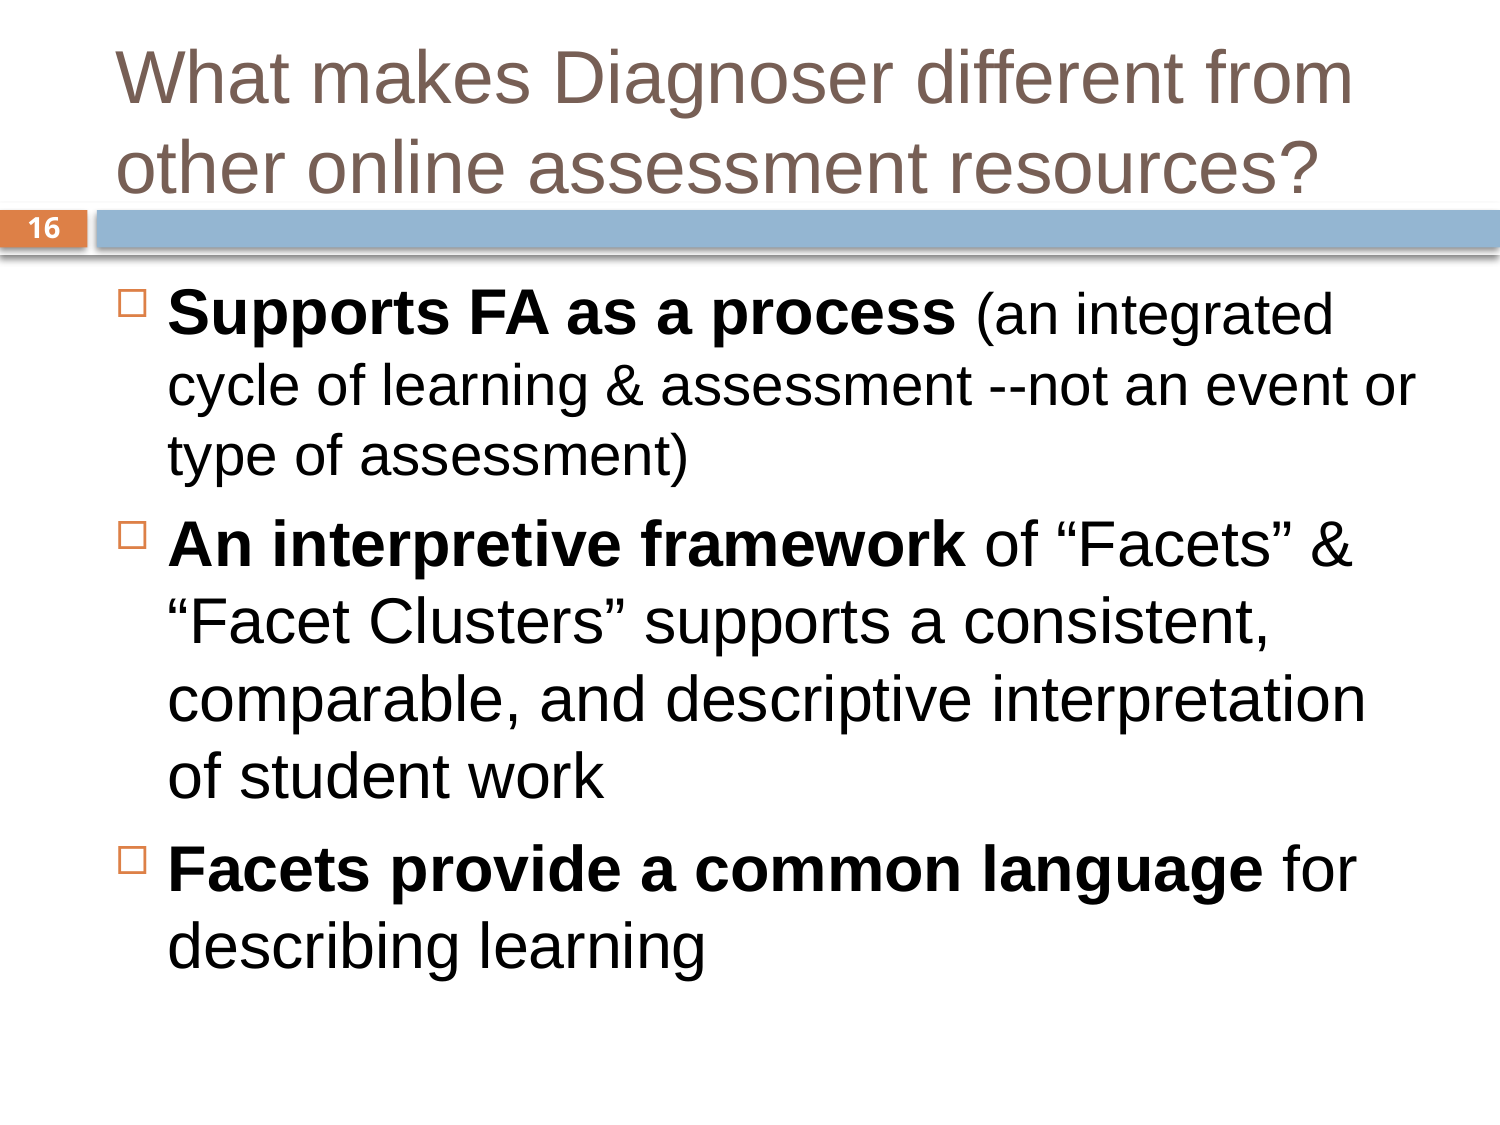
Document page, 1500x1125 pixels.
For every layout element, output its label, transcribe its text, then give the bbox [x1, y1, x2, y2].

slide_number 16 [0, 208, 88, 249]
list Supports FA as a process (an integrated cycle of learning & assessment --not an event or type of assessment) An interpretive framework of “Facets” & “Facet Clusters” supports a consistent, comparable, and descriptive interpretation of student work Facets provide a common language for describing learning [100, 262, 1438, 1000]
title What makes Diagnoser different from other online assessment resources? [100, 37, 1438, 200]
